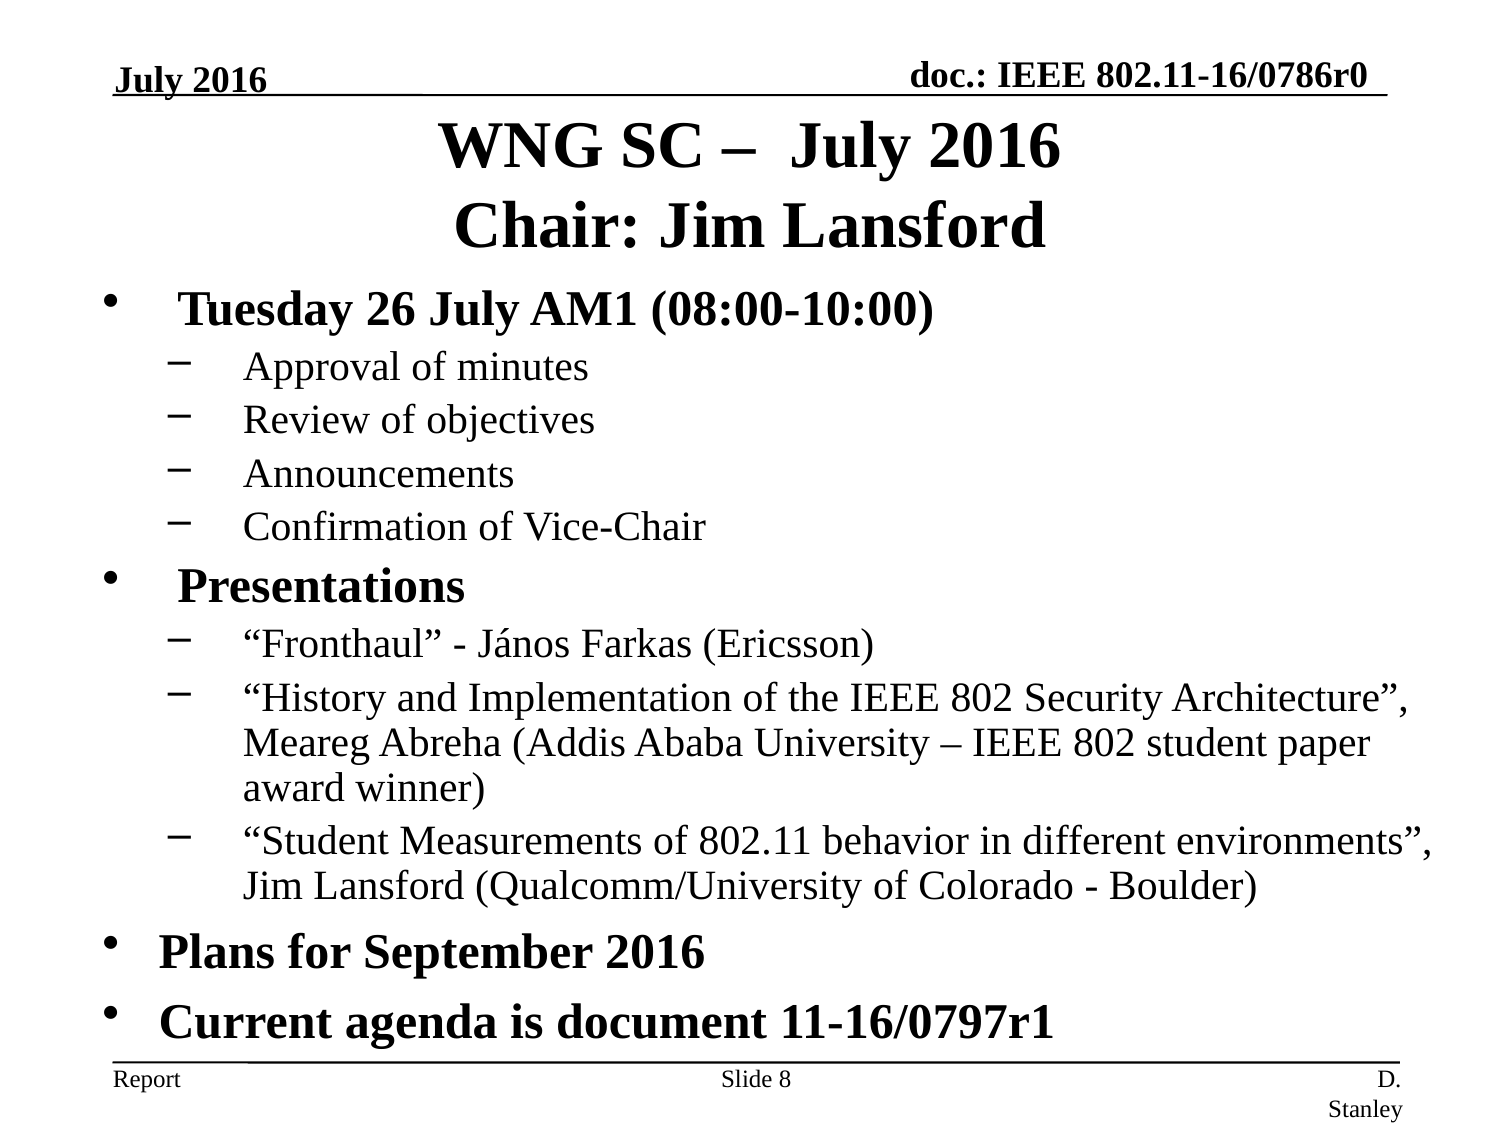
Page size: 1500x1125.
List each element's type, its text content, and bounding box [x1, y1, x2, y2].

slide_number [114, 54, 309, 100]
text_box Tuesday 26 July AM1 (08:00-10:00) Approval of minutes Review of objectives Announcements Confirmation of Vice-Chair Presentations “Fronthaul” - János Farkas (Ericsson) “History and Implementation of the IEEE 802 Security Architecture”, Meareg Abreha (Addis Ababa University – IEEE 802 student paper award winner) “Student Measurements of 802.11 behavior in different environments”, Jim Lansford (Qualcomm/University of Colorado - Boulder) Plans for September 2016 Current agenda is document 11-16/0797r1 [87, 275, 1450, 1106]
title WNG SC – July 2016 Chair: Jim Lansford [112, 125, 1388, 238]
